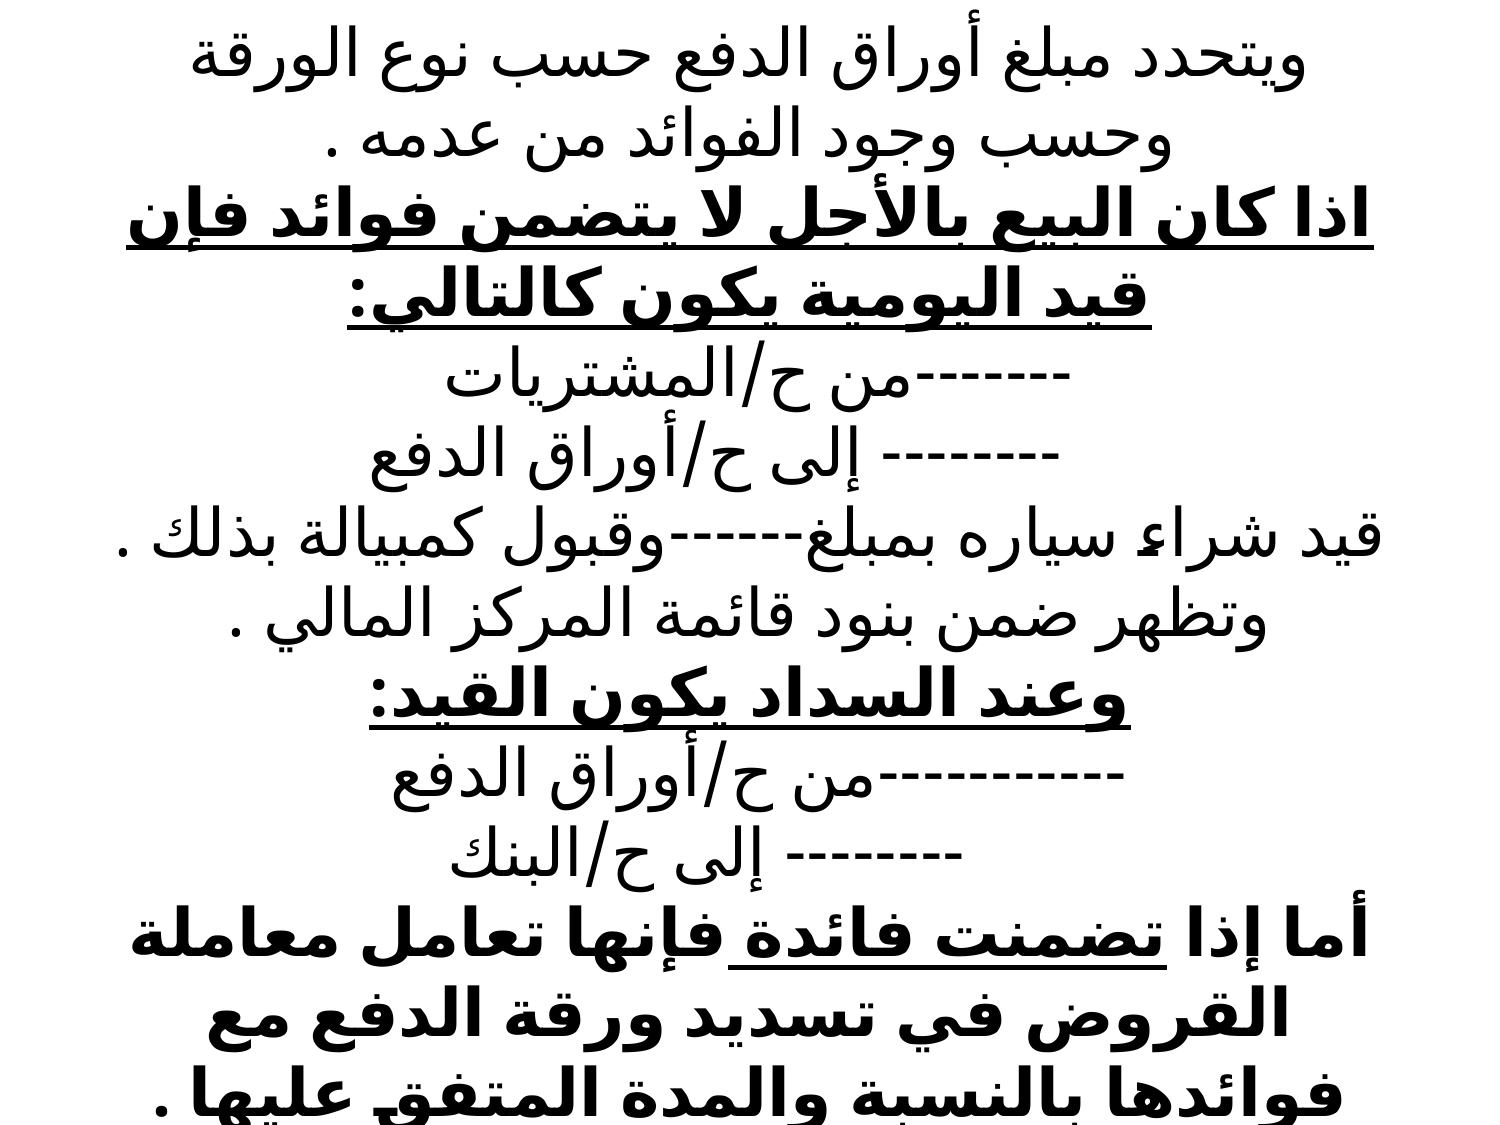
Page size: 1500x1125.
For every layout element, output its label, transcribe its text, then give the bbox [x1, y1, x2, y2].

title ويتحدد مبلغ أوراق الدفع حسب نوع الورقة وحسب وجود الفوائد من عدمه . اذا كان البيع بالأجل لا يتضمن فوائد فإن قيد اليومية يكون كالتالي: -------من ح/المشتريات -------- إلى ح/أوراق الدفع قيد شراء سياره بمبلغ------وقبول كمبيالة بذلك . وتظهر ضمن بنود قائمة المركز المالي . وعند السداد يكون القيد: -----------من ح/أوراق الدفع -------- إلى ح/البنك أما إذا تضمنت فائدة فإنها تعامل معاملة القروض في تسديد ورقة الدفع مع فوائدها بالنسبة والمدة المتفق عليها . [75, 45, 1425, 1094]
